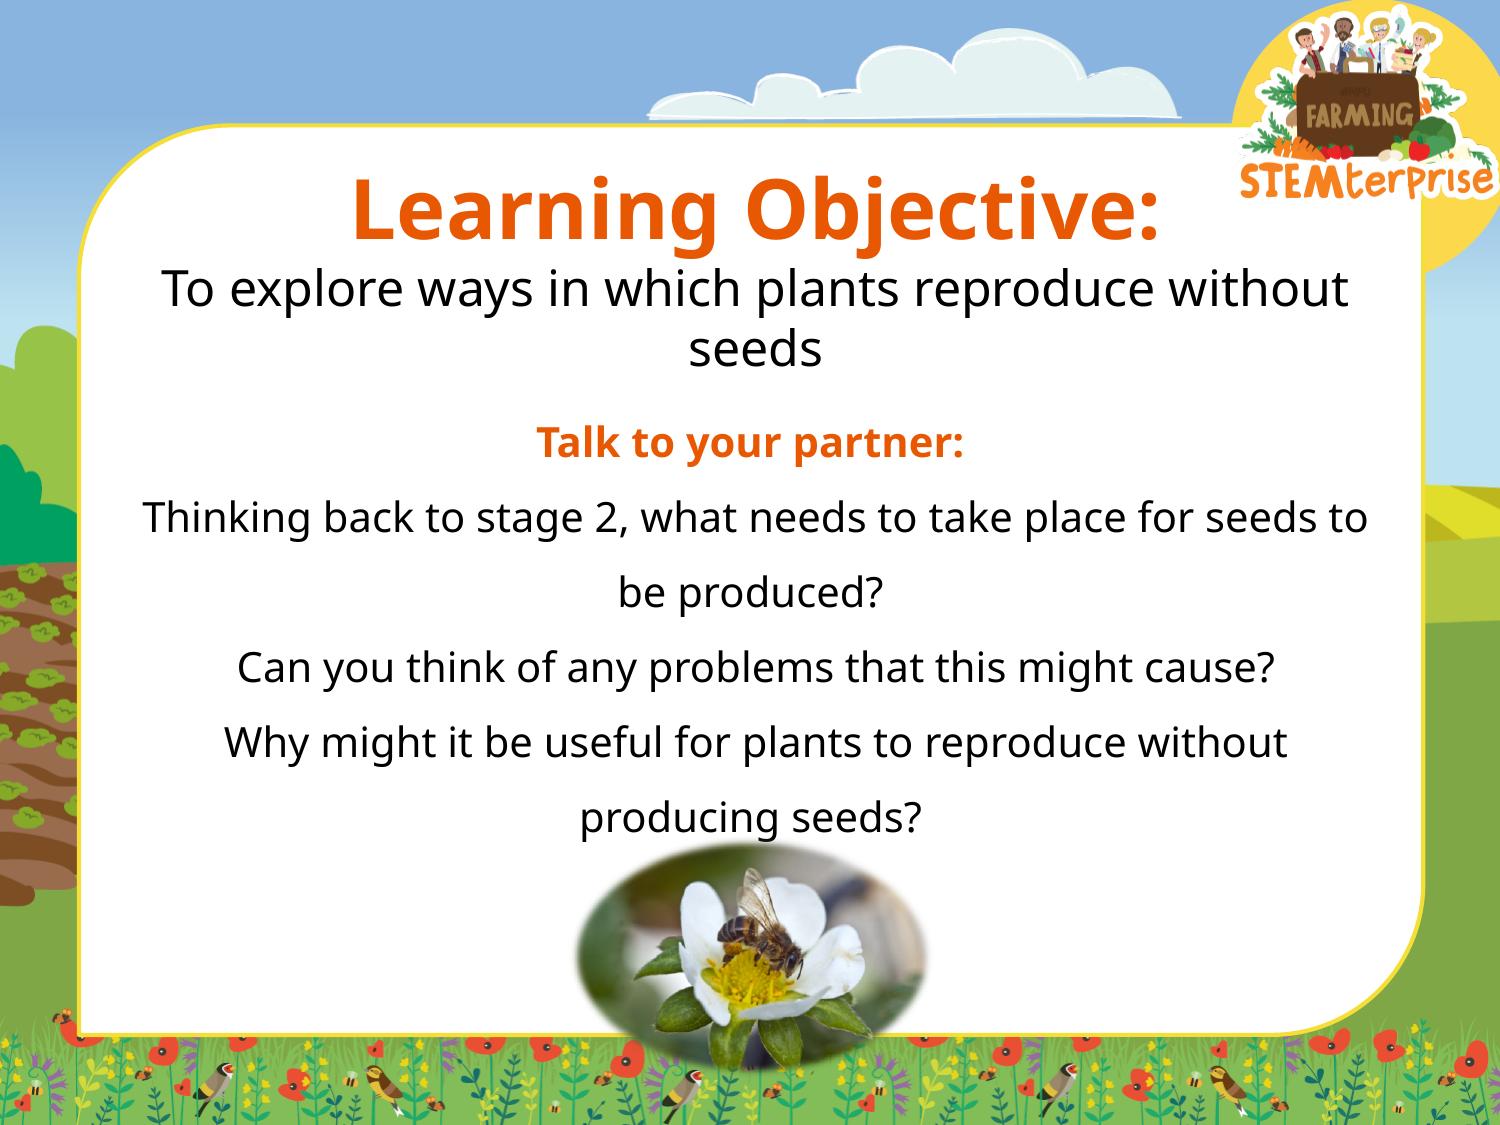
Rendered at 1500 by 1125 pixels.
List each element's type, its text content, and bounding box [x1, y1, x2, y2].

picture [0, 0, 1500, 1125]
text_box [940, 214, 1426, 1037]
text_box [76, 179, 562, 1038]
text_box Learning Objective: To explore ways in which plants reproduce without seeds Talk to your partner: Thinking back to stage 2, what needs to take place for seeds to be produced? Can you think of any problems that this might cause? Why might it be useful for plants to reproduce without producing seeds? [112, 148, 1400, 849]
text_box [147, 123, 1228, 148]
